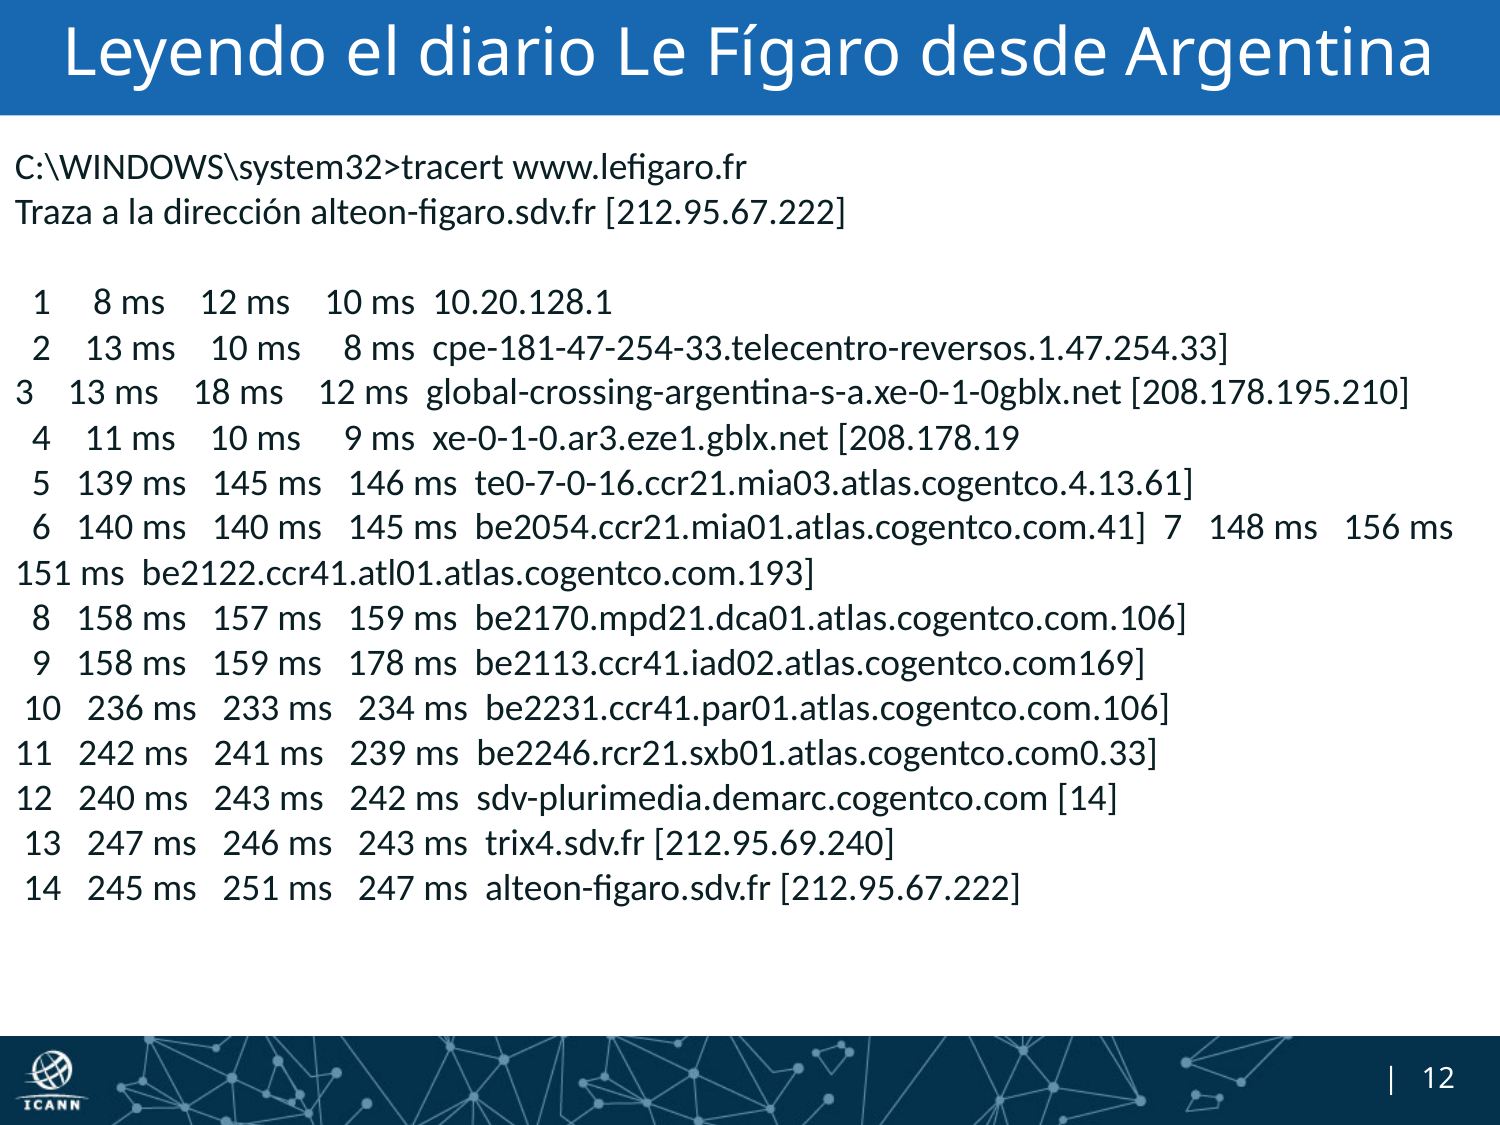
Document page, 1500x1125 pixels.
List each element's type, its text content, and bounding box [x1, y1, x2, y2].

text_box C:\WINDOWS\system32>tracert www.lefigaro.fr Traza a la dirección alteon-figaro.sdv.fr [212.95.67.222] 1 8 ms 12 ms 10 ms 10.20.128.1 2 13 ms 10 ms 8 ms cpe-181-47-254-33.telecentro-reversos.1.47.254.33] 3 13 ms 18 ms 12 ms global-crossing-argentina-s-a.xe-0-1-0gblx.net [208.178.195.210] 4 11 ms 10 ms 9 ms xe-0-1-0.ar3.eze1.gblx.net [208.178.19 5 139 ms 145 ms 146 ms te0-7-0-16.ccr21.mia03.atlas.cogentco.4.13.61] 6 140 ms 140 ms 145 ms be2054.ccr21.mia01.atlas.cogentco.com.41] 7 148 ms 156 ms 151 ms be2122.ccr41.atl01.atlas.cogentco.com.193] 8 158 ms 157 ms 159 ms be2170.mpd21.dca01.atlas.cogentco.com.106] 9 158 ms 159 ms 178 ms be2113.ccr41.iad02.atlas.cogentco.com169] 10 236 ms 233 ms 234 ms be2231.ccr41.par01.atlas.cogentco.com.106] 11 242 ms 241 ms 239 ms be2246.rcr21.sxb01.atlas.cogentco.com0.33] 12 240 ms 243 ms 242 ms sdv-plurimedia.demarc.cogentco.com [14] 13 247 ms 246 ms 243 ms trix4.sdv.fr [212.95.69.240] 14 245 ms 251 ms 247 ms alteon-figaro.sdv.fr [212.95.67.222] [0, 135, 1500, 915]
title Leyendo el diario Le Fígaro desde Argentina [0, 0, 1500, 116]
picture [0, 1036, 1500, 1125]
